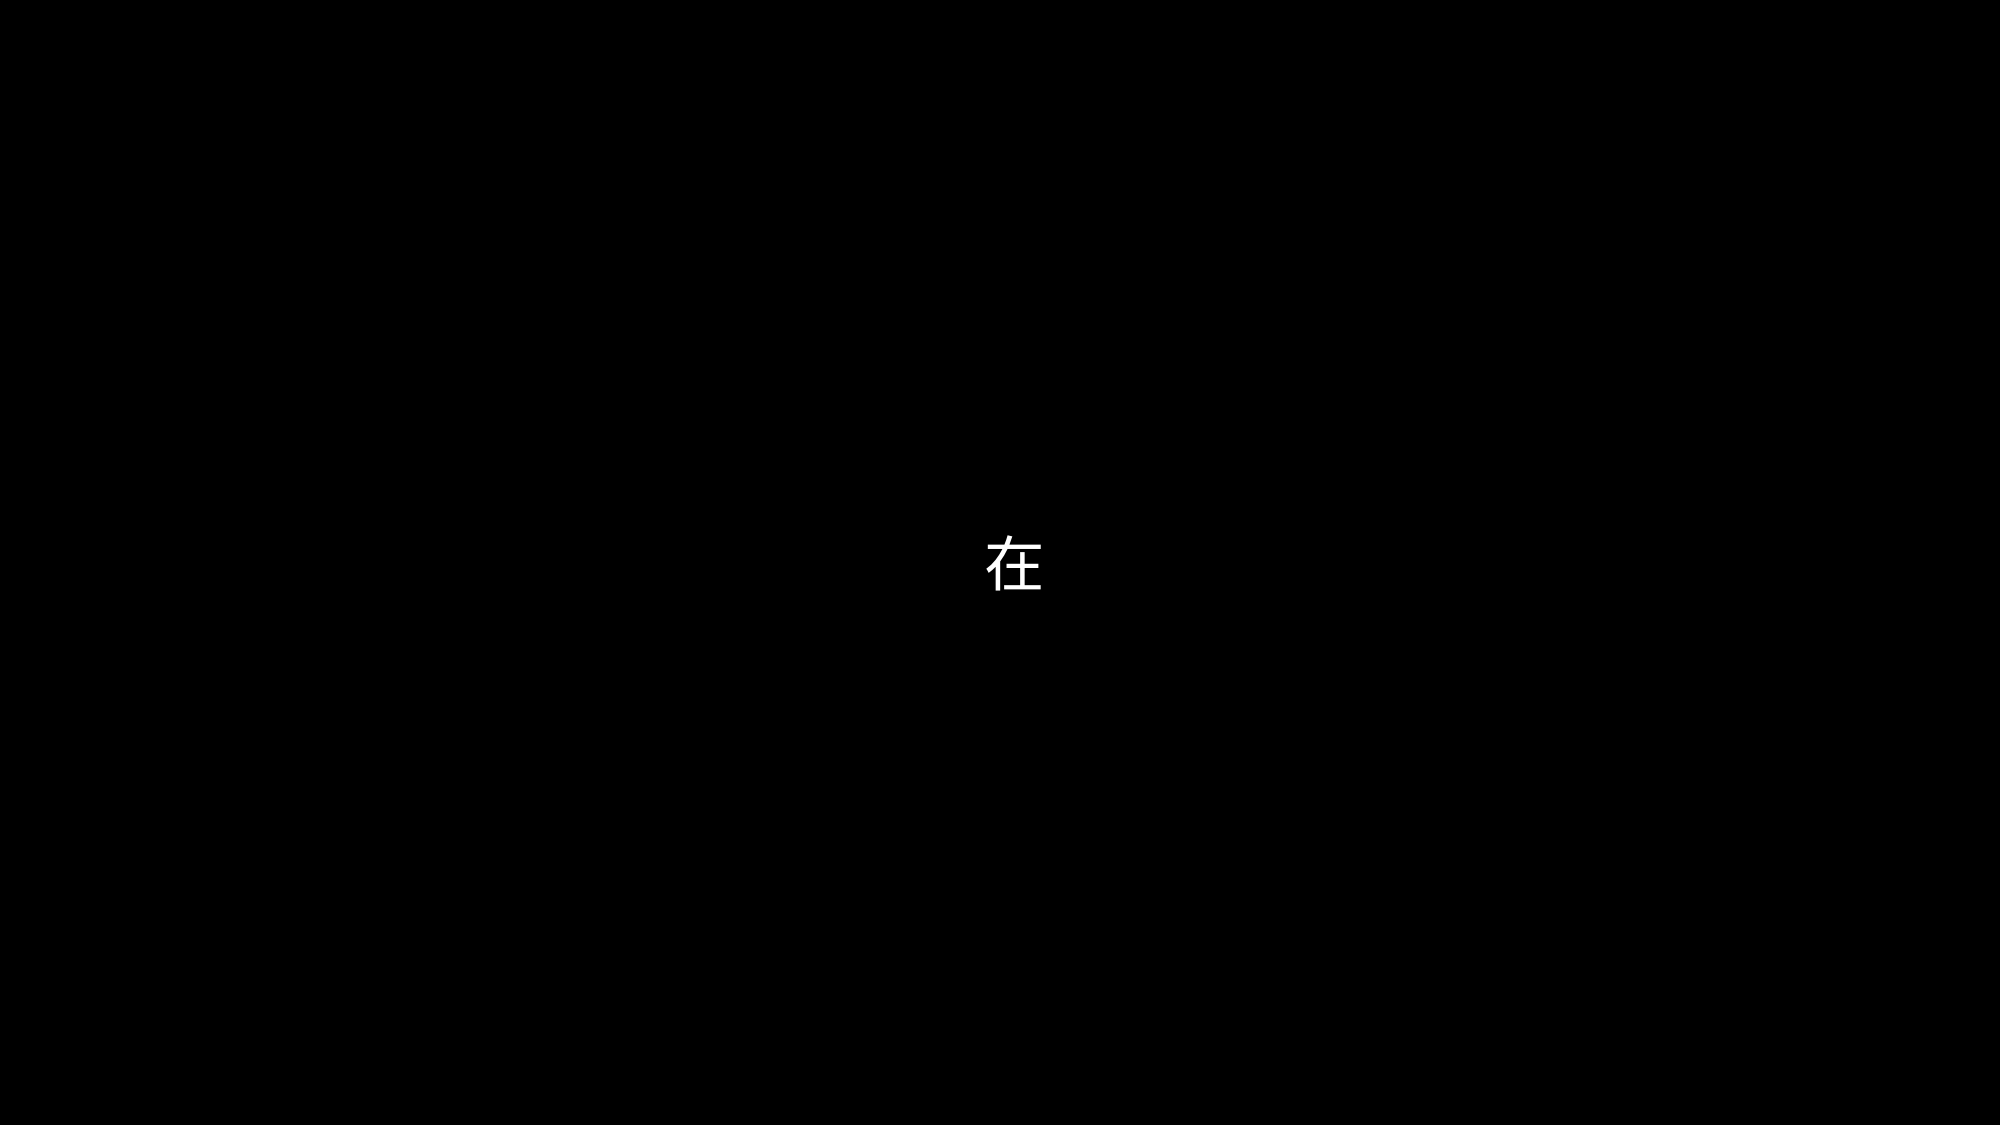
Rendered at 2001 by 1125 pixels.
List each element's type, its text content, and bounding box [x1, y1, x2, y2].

text_box 在 [969, 518, 1031, 606]
